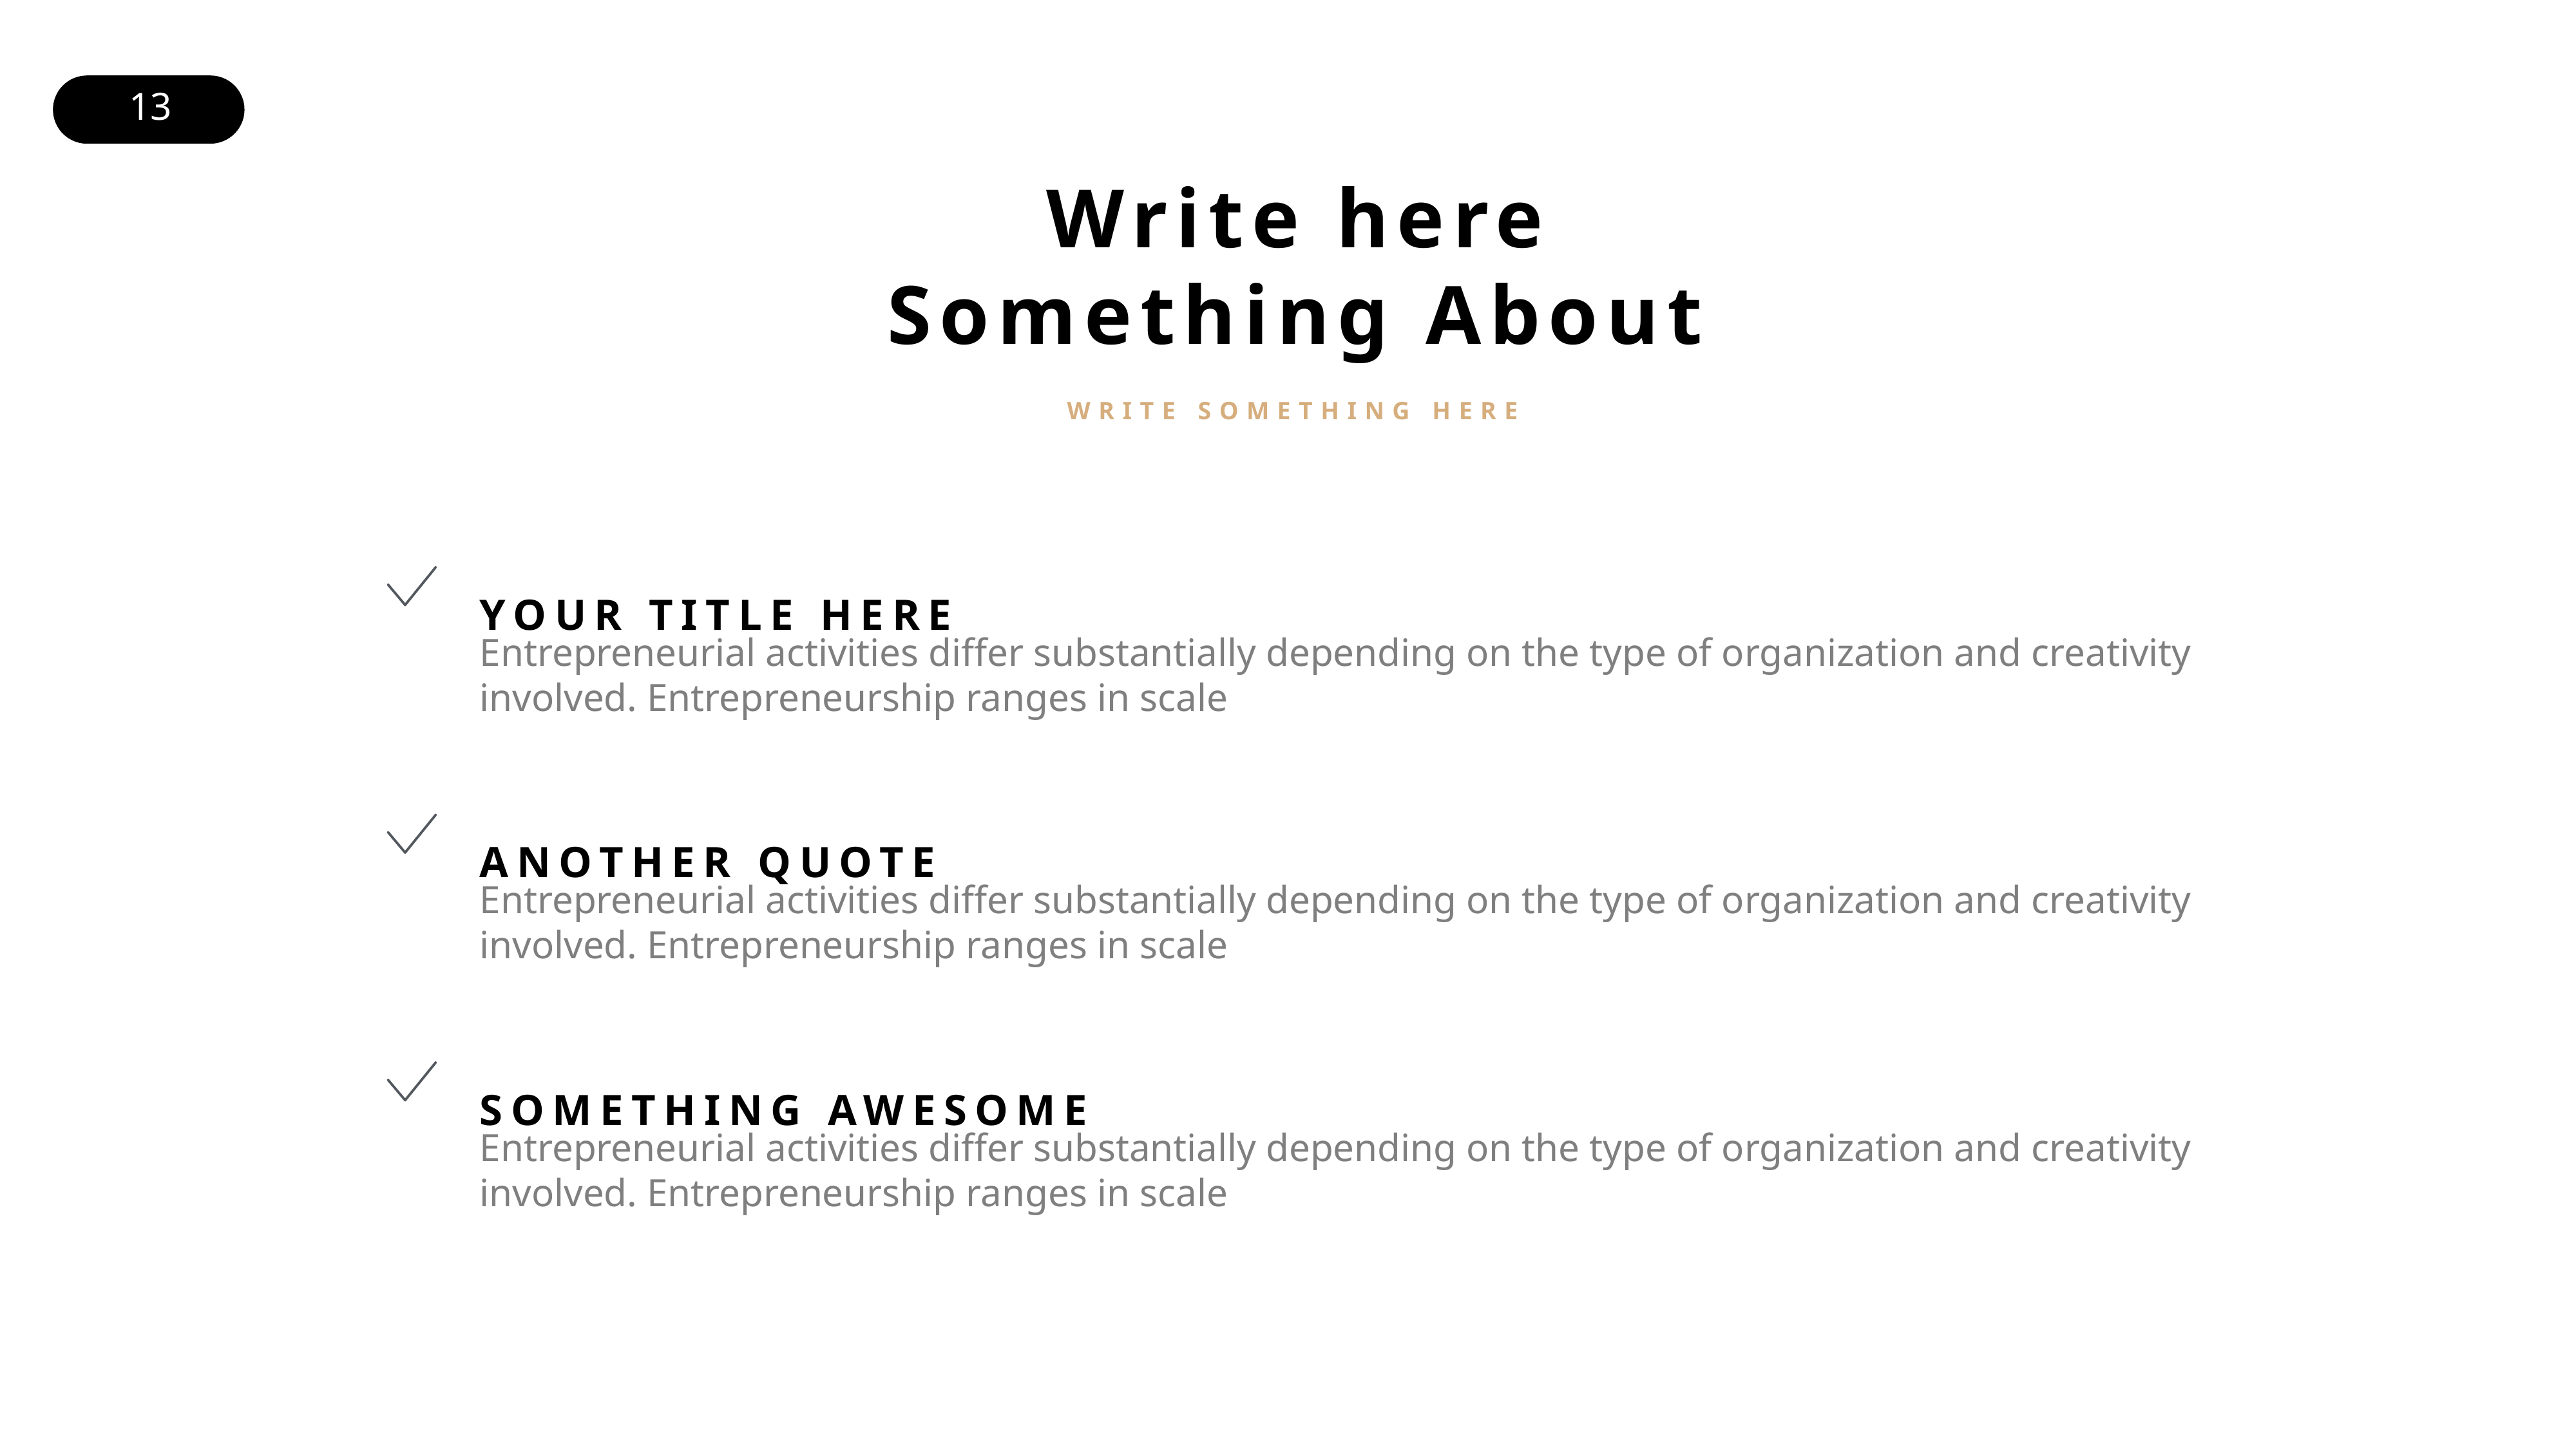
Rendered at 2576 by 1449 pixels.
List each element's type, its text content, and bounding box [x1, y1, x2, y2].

text_box Write here Something About [736, 162, 1855, 366]
text_box Entrepreneurial activities differ substantially depending on the type of organization and creativity involved. Entrepreneurship ranges in scale [470, 871, 2222, 971]
text_box WRITE SOMETHING HERE [995, 376, 1590, 430]
text_box Entrepreneurial activities differ substantially depending on the type of organization and creativity involved. Entrepreneurship ranges in scale [470, 623, 2222, 724]
text_box ANOTHER QUOTE [470, 782, 1270, 871]
text_box Entrepreneurial activities differ substantially depending on the type of organization and creativity involved. Entrepreneurship ranges in scale [470, 1119, 2222, 1219]
text_box [386, 565, 437, 607]
text_box [386, 1061, 437, 1102]
text_box SOMETHING AWESOME [470, 1030, 1500, 1139]
text_box YOUR TITLE HERE [470, 535, 1252, 623]
text_box [386, 813, 437, 854]
